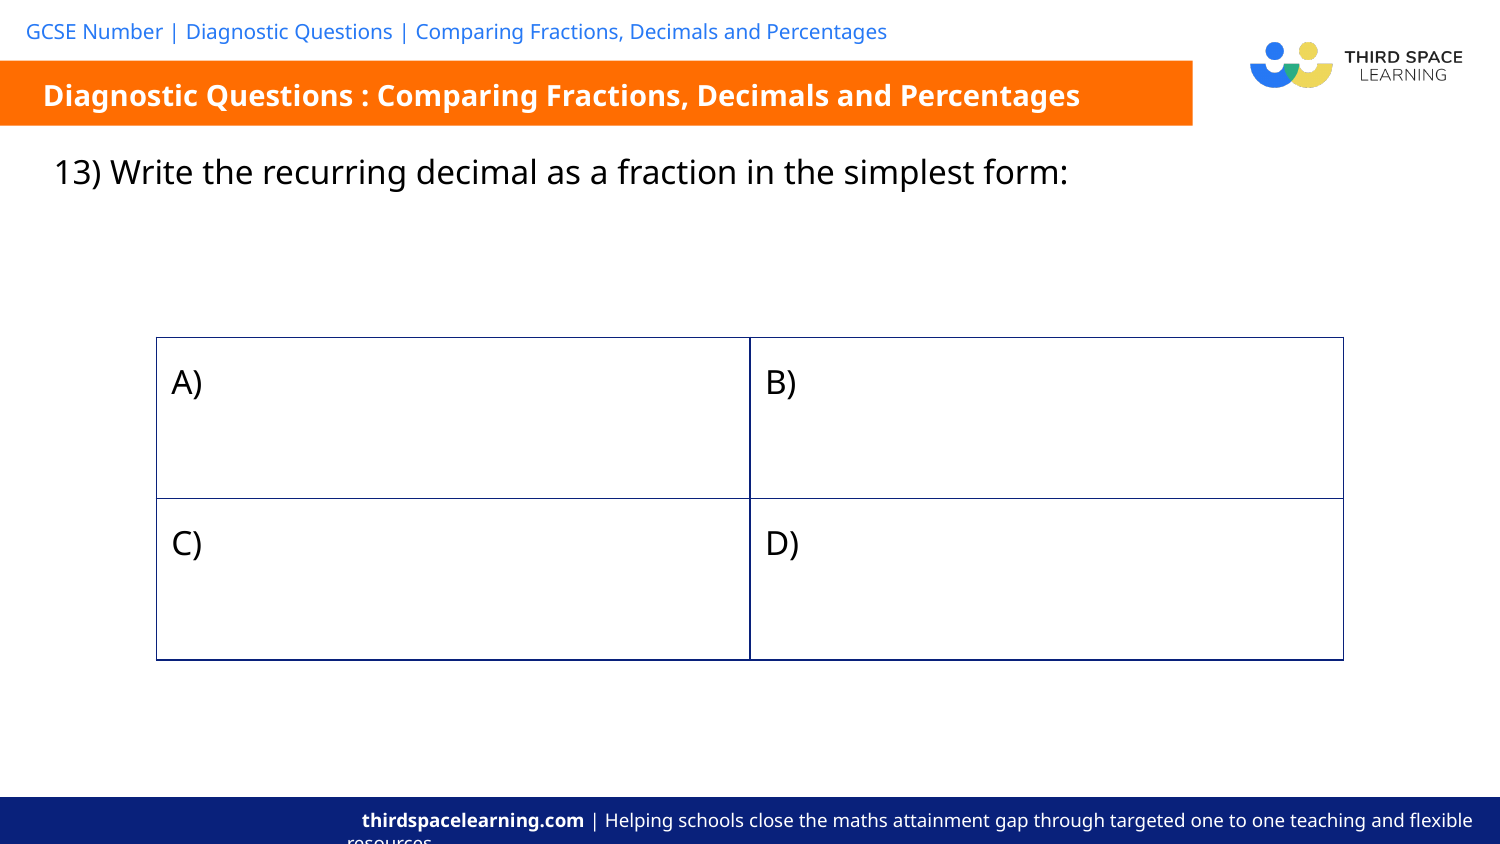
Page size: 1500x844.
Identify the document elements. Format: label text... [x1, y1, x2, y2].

picture [1250, 33, 1465, 99]
text_box Diagnostic Questions : Comparing Fractions, Decimals and Percentages [27, 61, 1199, 127]
